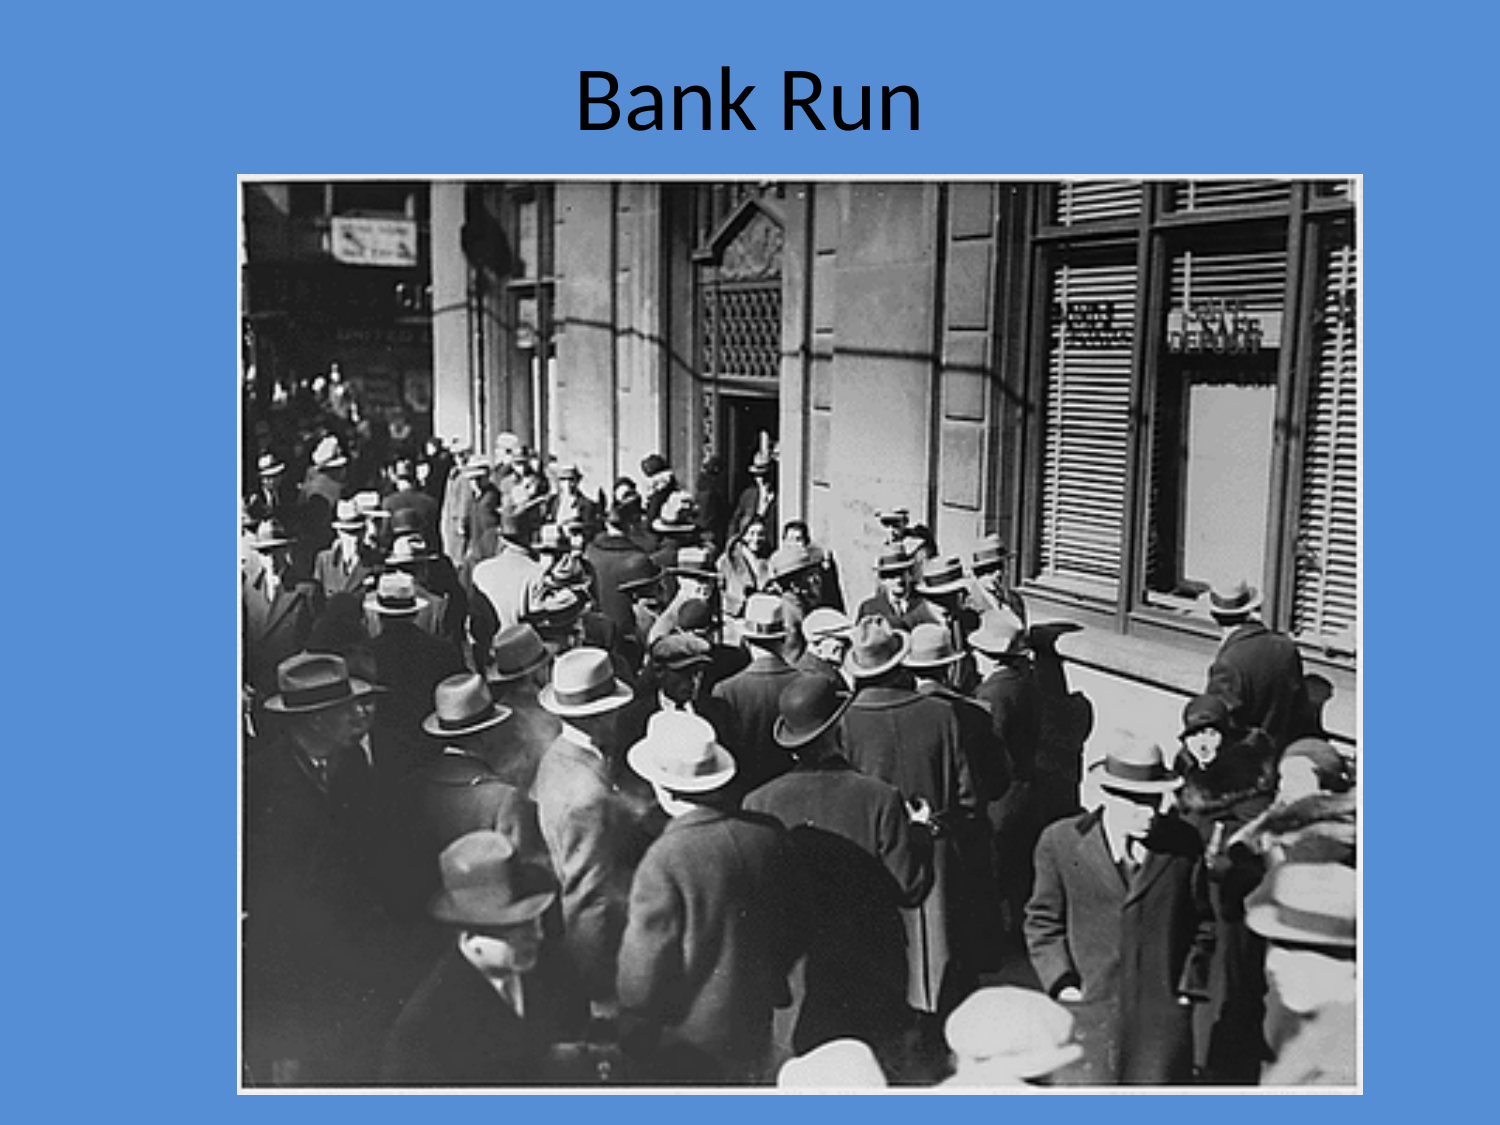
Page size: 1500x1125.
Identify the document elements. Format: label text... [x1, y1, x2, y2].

picture [237, 174, 1363, 1095]
title Bank Run [75, 0, 1425, 188]
